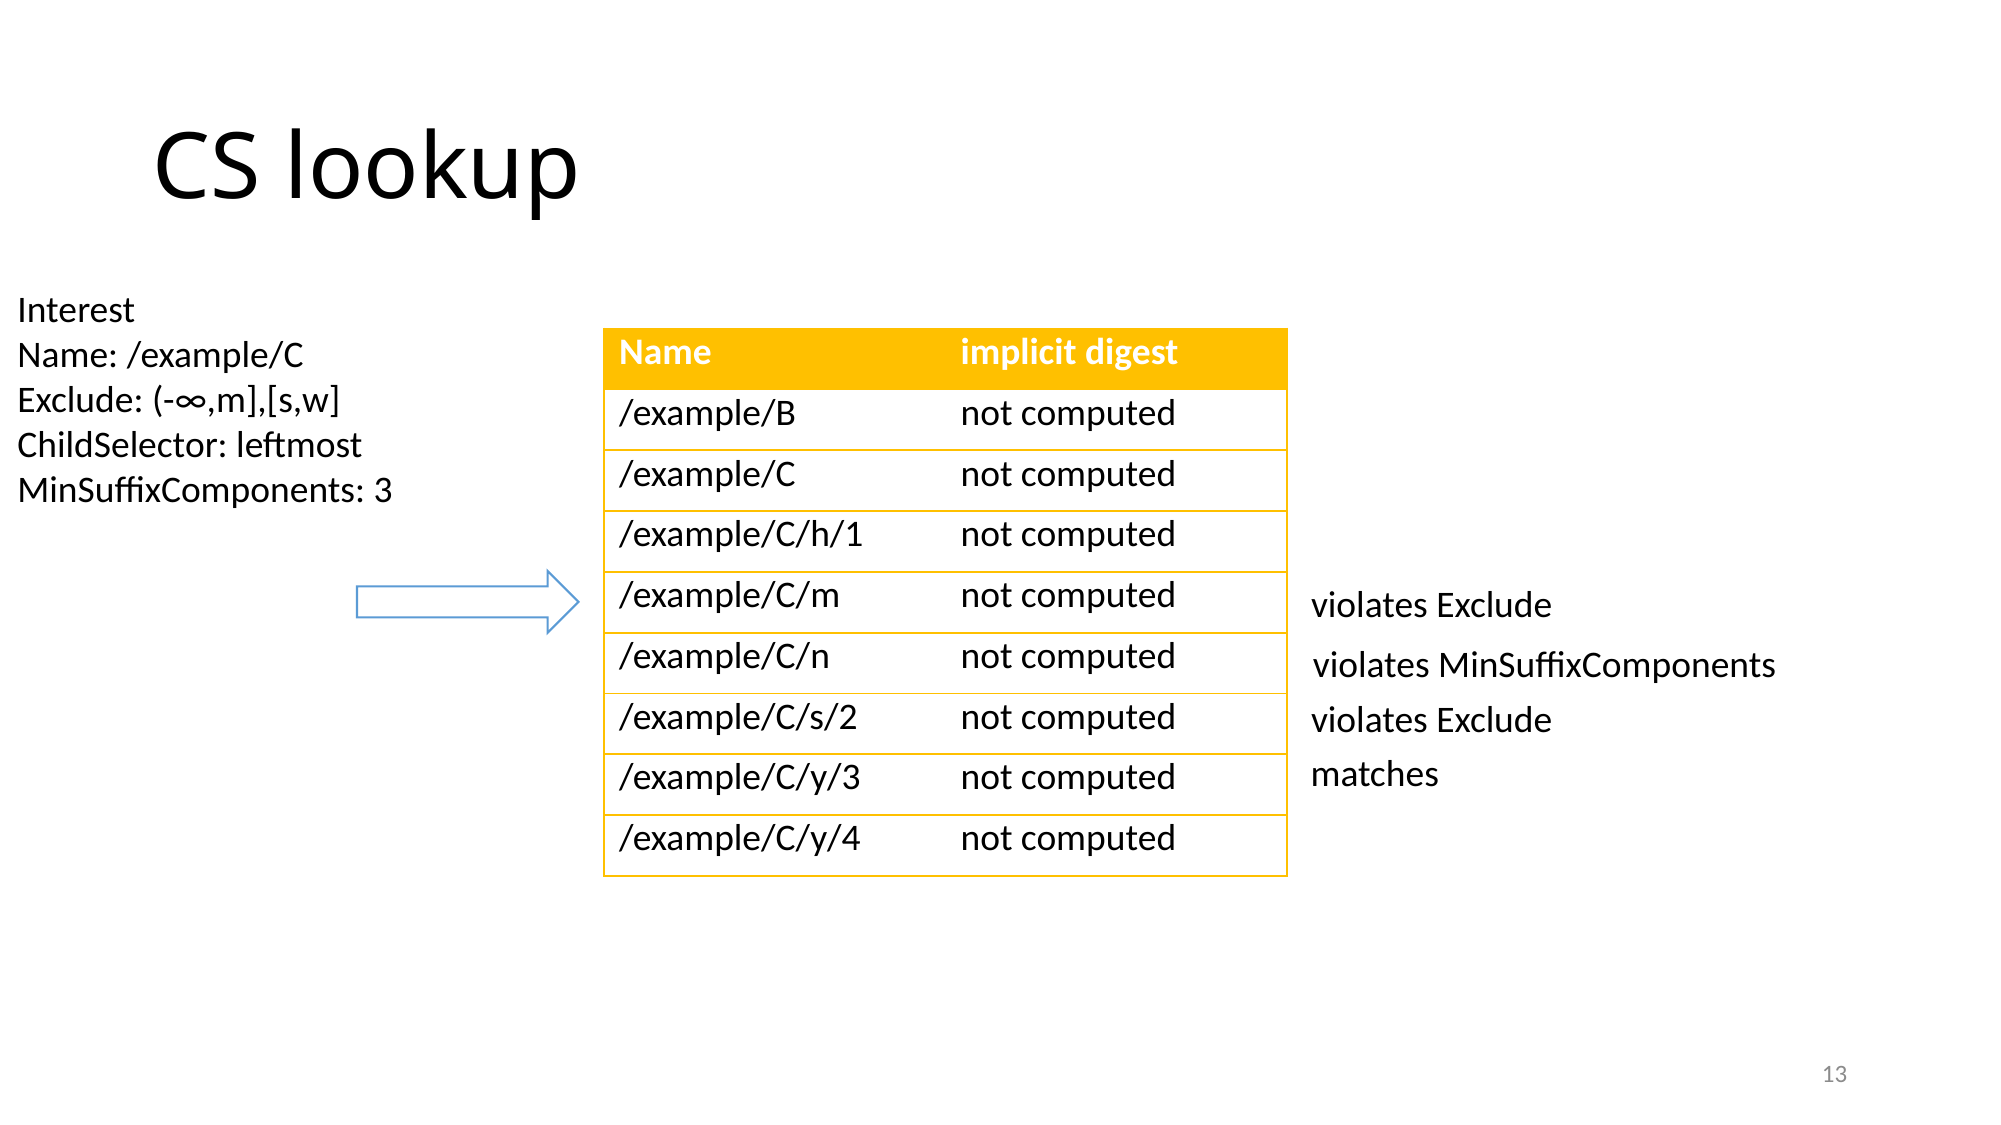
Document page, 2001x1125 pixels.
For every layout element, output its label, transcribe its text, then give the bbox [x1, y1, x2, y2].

table_cell /example/C/y/3 [605, 755, 946, 814]
table_cell not computed [946, 451, 1286, 510]
table_cell /example/C/s/2 [605, 694, 946, 753]
text_box violates Exclude [1296, 687, 1568, 747]
text_box matches [1295, 741, 1455, 802]
slide_number 13 [1412, 1042, 1863, 1103]
text_box [355, 568, 580, 636]
table_cell /example/C/h/1 [605, 512, 946, 571]
table_cell not computed [946, 512, 1286, 571]
table_cell not computed [946, 634, 1286, 693]
table_cell not computed [946, 755, 1286, 814]
table_cell /example/C/m [605, 573, 946, 632]
table_cell /example/C [605, 451, 946, 510]
text_box violates MinSuffixComponents [1298, 632, 1792, 693]
table_cell not computed [946, 694, 1286, 753]
text_box Interest Name: /example/C Exclude: (-∞,m],[s,w] ChildSelector: leftmost MinSuffixComponents: 3 [2, 277, 408, 517]
table_cell not computed [946, 816, 1286, 875]
text_box violates Exclude [1296, 572, 1568, 632]
table_cell /example/C/n [605, 634, 946, 693]
table_cell /example/B [605, 390, 946, 449]
table_header implicit digest [946, 329, 1286, 389]
table_cell /example/C/y/4 [605, 816, 946, 875]
table_header Name [605, 329, 946, 389]
title CS lookup [137, 59, 1863, 278]
table_cell not computed [946, 390, 1286, 449]
table_cell not computed [946, 573, 1286, 632]
